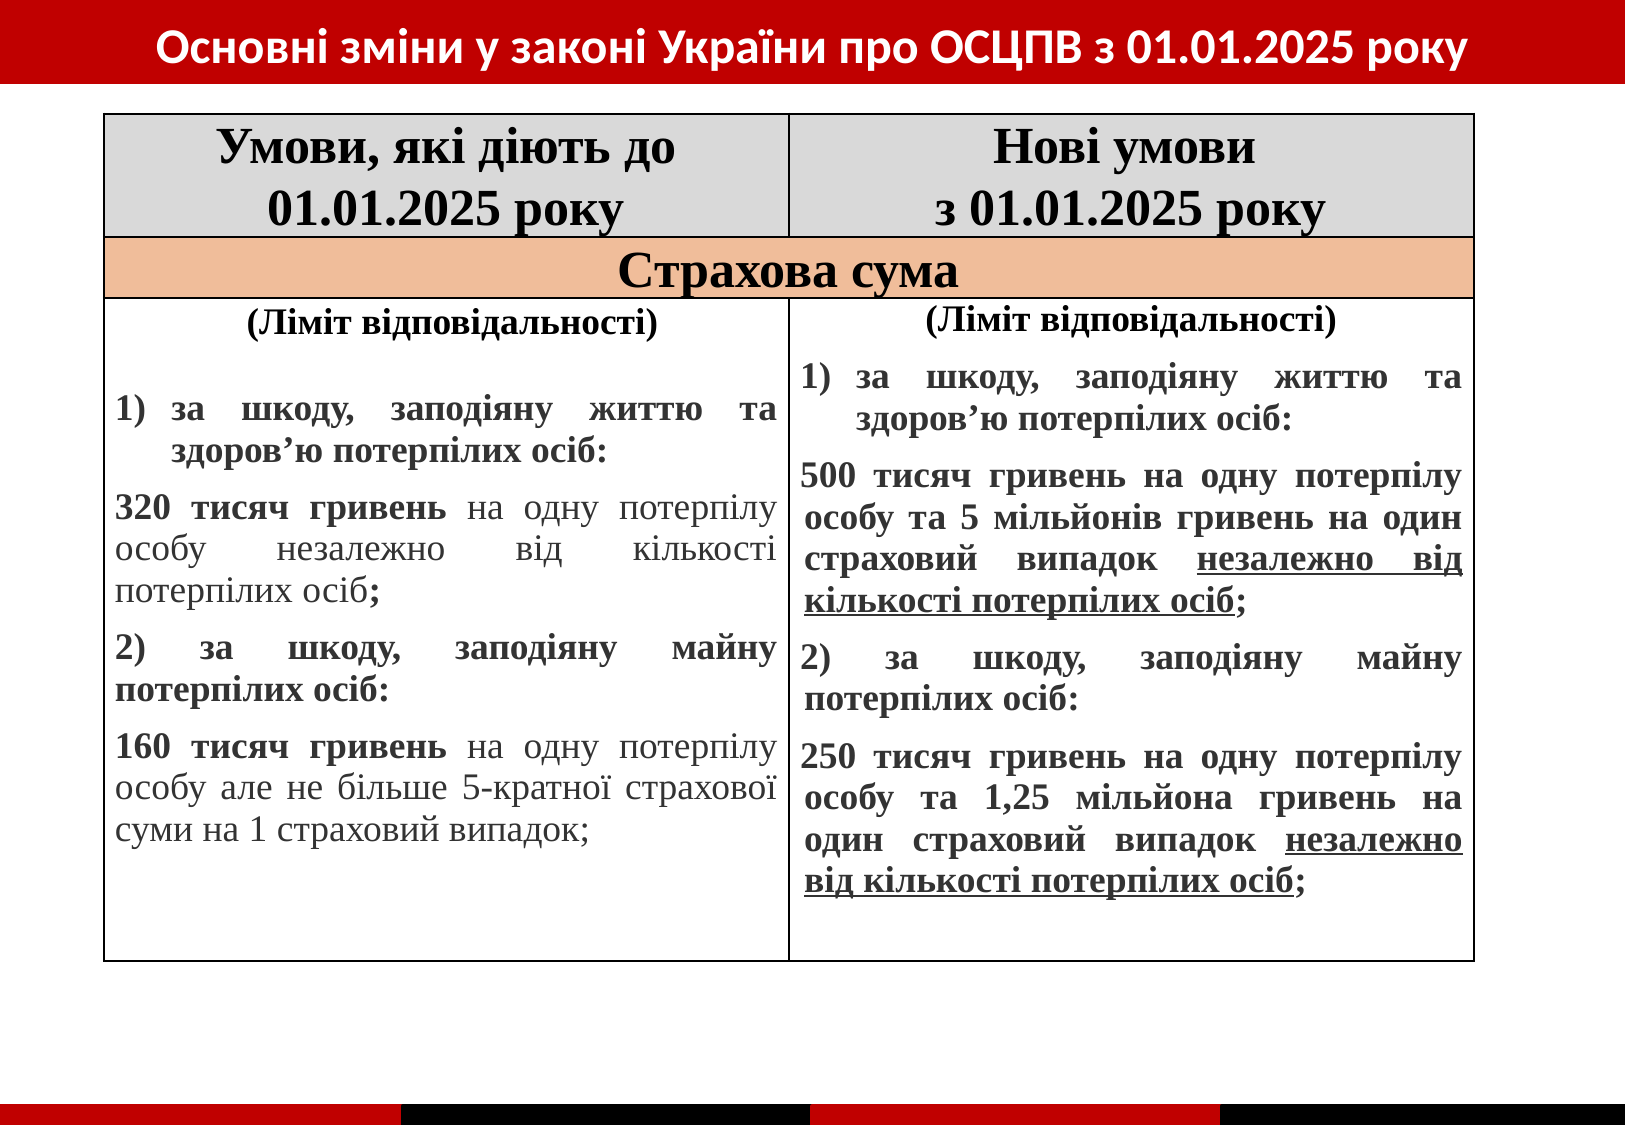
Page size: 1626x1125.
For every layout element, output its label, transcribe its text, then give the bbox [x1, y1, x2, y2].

text_box [1220, 1104, 1625, 1125]
text_box [0, 1104, 401, 1125]
text_box [401, 1104, 810, 1125]
text_box [810, 1104, 1220, 1125]
text_box Основні зміни у законі України про ОСЦПВ з 01.01.2025 року [0, 0, 1625, 84]
table_cell Страхова сума [105, 238, 1473, 297]
table_header Умови, які діють до 01.01.2025 року [105, 115, 788, 236]
table_cell (Ліміт відповідальності) за шкоду, заподіяну життю та здоров’ю потерпілих осіб: 320 тисяч гривень на одну потерпілу особу незалежно від кількості потерпілих осіб; 2) за шкоду, заподіяну майну потерпілих осіб: 160 тисяч гривень на одну потерпілу особу але не більше 5-кратної страхової суми на 1 страховий випадок; [105, 299, 788, 960]
table_cell (Ліміт відповідальності) за шкоду, заподіяну життю та здоров’ю потерпілих осіб: 500 тисяч гривень на одну потерпілу особу та 5 мільйонів гривень на один страховий випадок незалежно від кількості потерпілих осіб; 2) за шкоду, заподіяну майну потерпілих осіб: 250 тисяч гривень на одну потерпілу особу та 1,25 мільйона гривень на один страховий випадок незалежно від кількості потерпілих осіб; [790, 299, 1473, 960]
table_header Нові умови з 01.01.2025 року [790, 115, 1473, 236]
